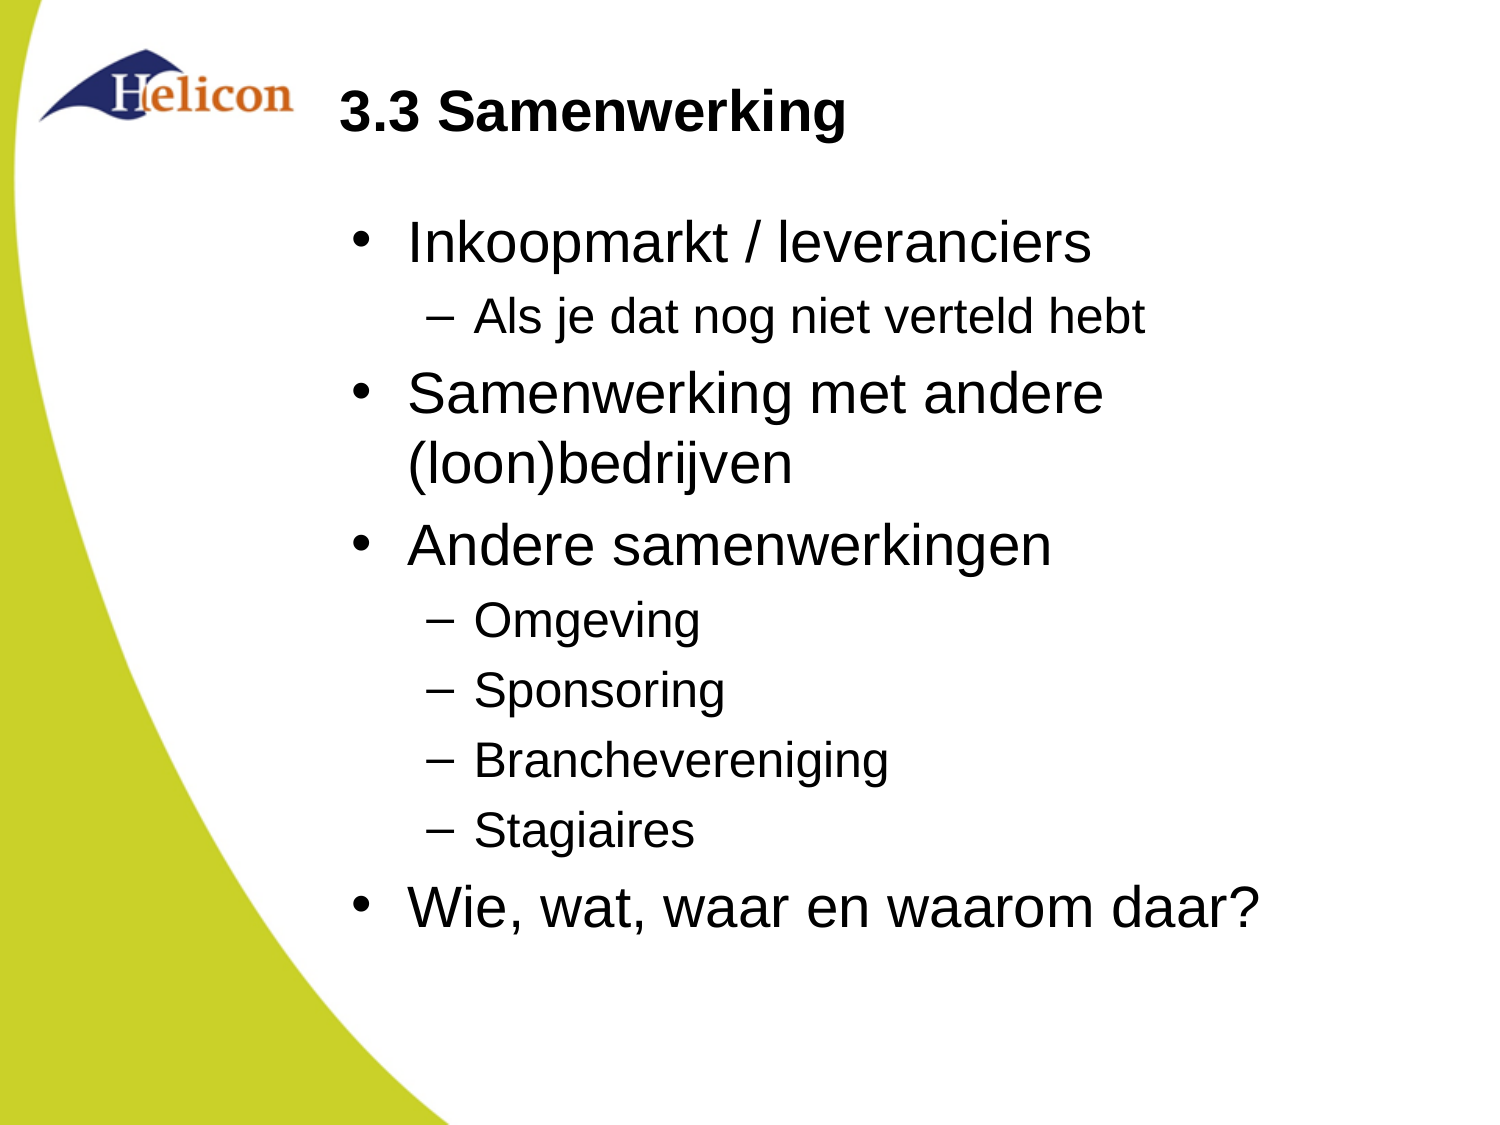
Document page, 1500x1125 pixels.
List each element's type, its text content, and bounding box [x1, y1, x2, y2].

list Inkoopmarkt / leveranciers Als je dat nog niet verteld hebt Samenwerking met andere (loon)bedrijven Andere samenwerkingen Omgeving Sponsoring Branchevereniging Stagiaires Wie, wat, waar en waarom daar? [336, 196, 1425, 1005]
title 3.3 Samenwerking [324, 54, 1415, 161]
picture [0, 0, 1500, 1125]
